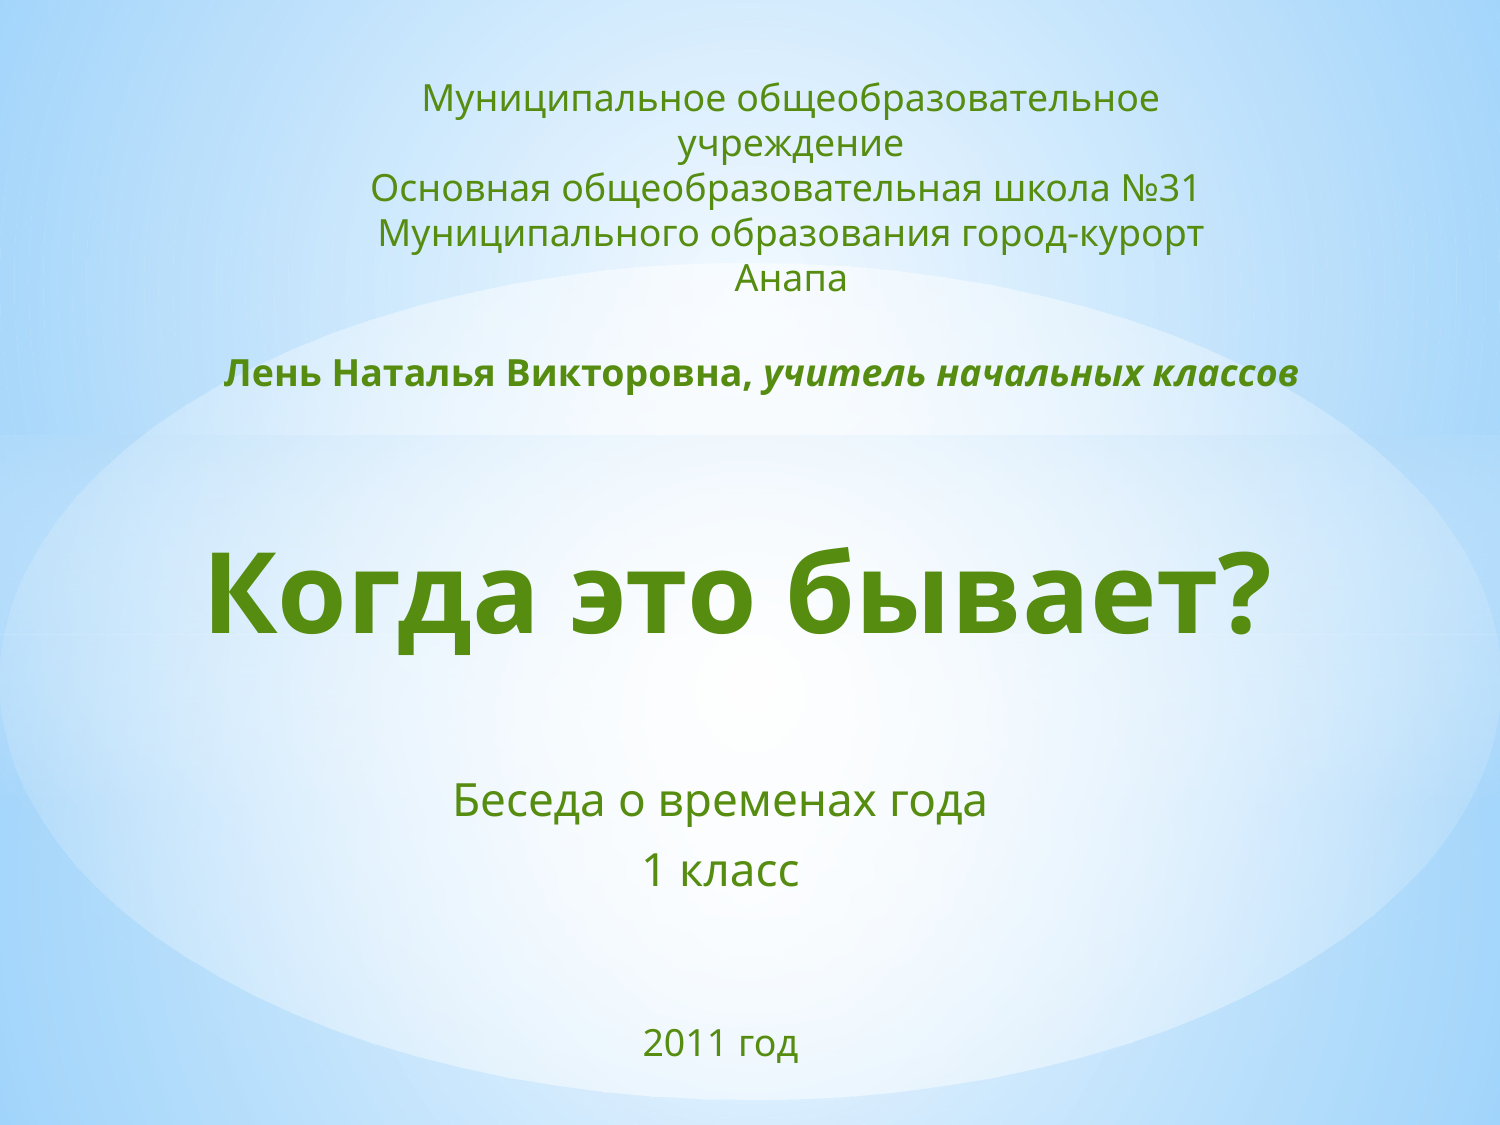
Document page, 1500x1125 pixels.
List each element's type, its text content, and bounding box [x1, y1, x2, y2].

text_box Лень Наталья Викторовна, учитель начальных классов [100, 341, 1424, 402]
subtitle Беседа о временах года 1 класс [258, 808, 1183, 908]
text_box Муниципальное общеобразовательное учреждение Основная общеобразовательная школа №31 Муниципального образования город-курорт Анапа [312, 66, 1270, 307]
text_box 2011 год [572, 1011, 869, 1072]
title Когда это бывает? [134, 513, 1312, 808]
